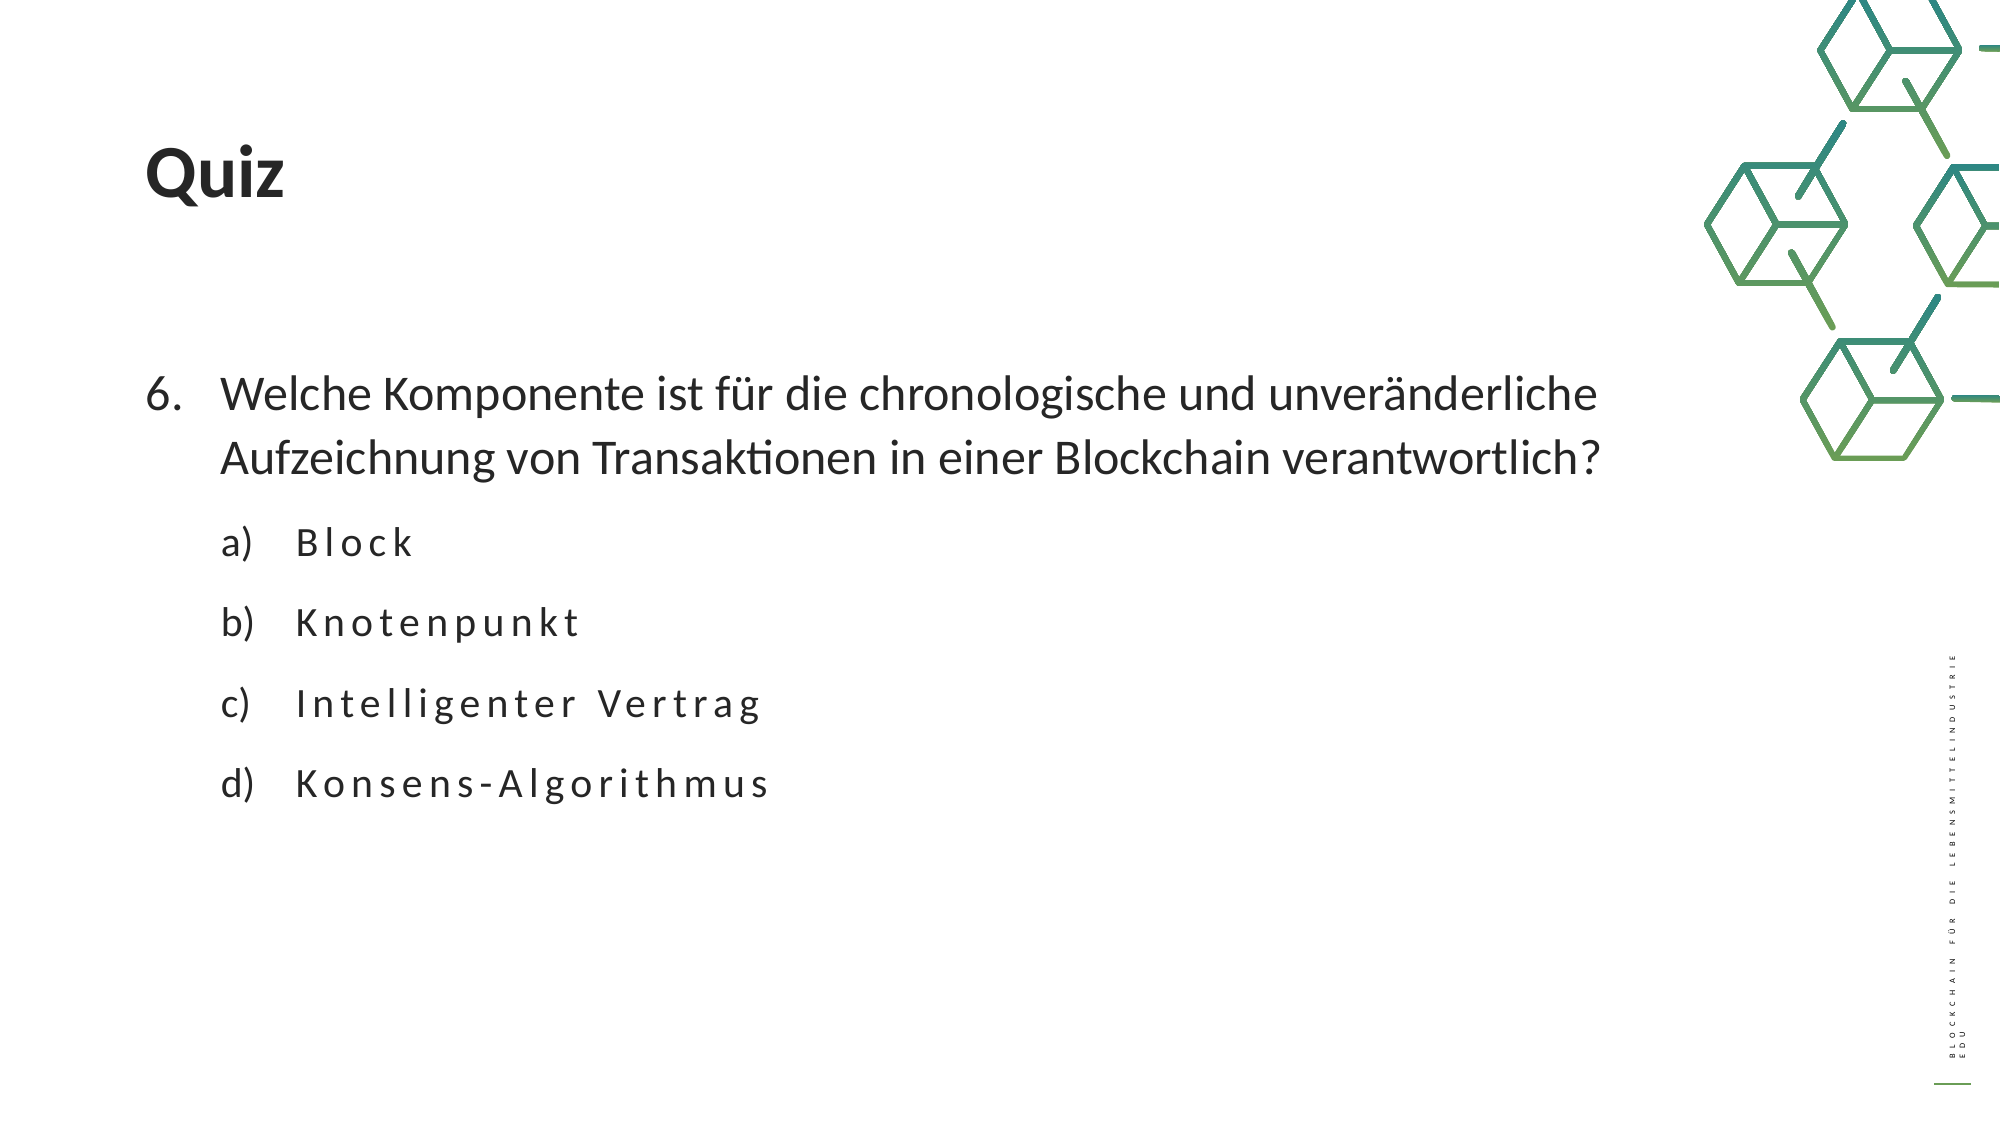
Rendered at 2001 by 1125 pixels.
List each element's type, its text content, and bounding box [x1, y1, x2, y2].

list Quiz [130, 124, 1704, 337]
list Welche Komponente ist für die chronologische und unveränderliche Aufzeichnung von Transaktionen in einer Blockchain verantwortlich? Block Knotenpunkt Intelligenter Vertrag Konsens-Algorithmus [130, 348, 1869, 1035]
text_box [1704, 0, 2000, 461]
